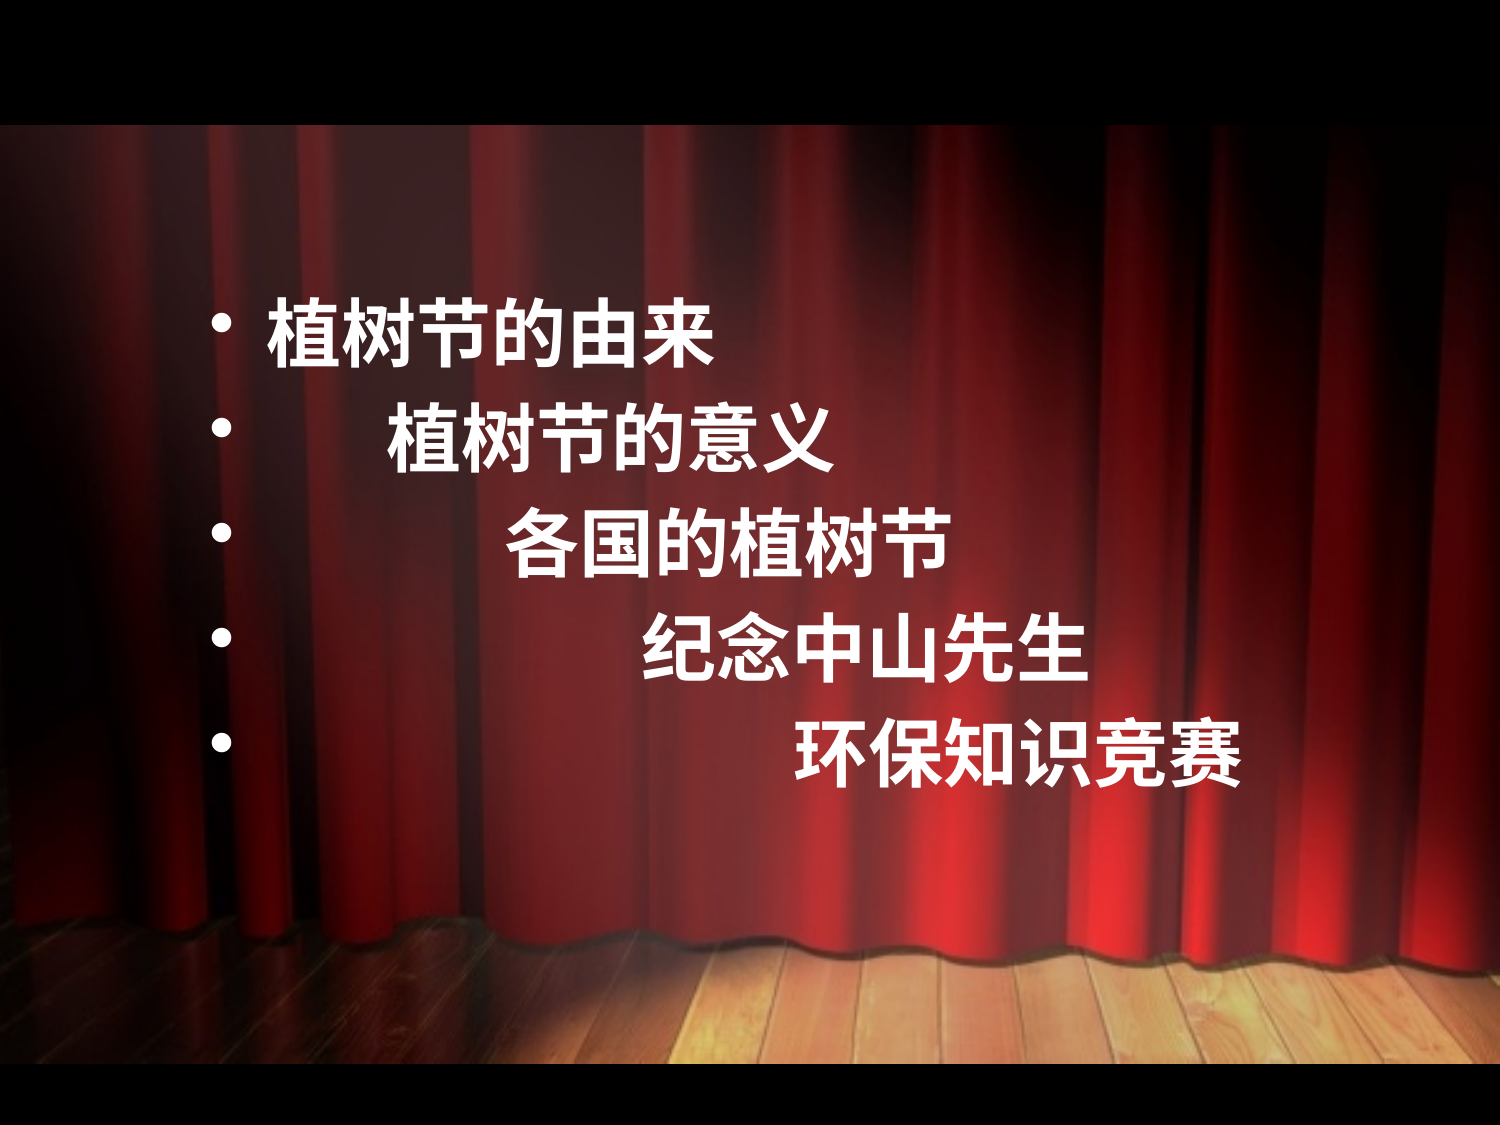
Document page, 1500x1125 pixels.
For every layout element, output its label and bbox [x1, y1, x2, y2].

picture [0, 125, 1500, 1064]
